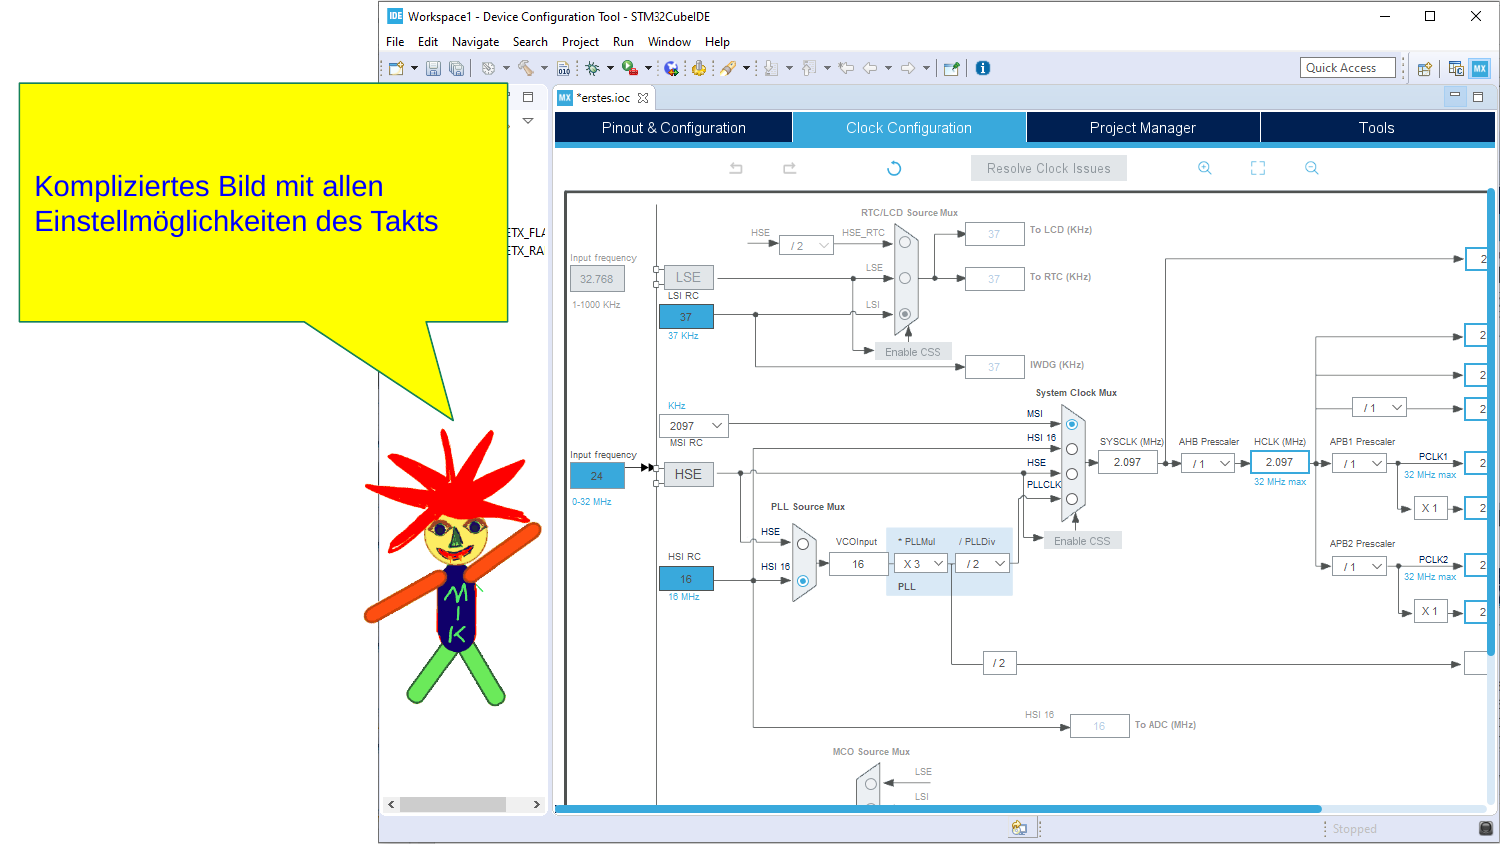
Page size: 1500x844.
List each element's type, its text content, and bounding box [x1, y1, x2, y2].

picture [345, 0, 1500, 844]
text_box Kompliziertes Bild mit allen Einstellmöglichkeiten des Takts [19, 83, 372, 367]
